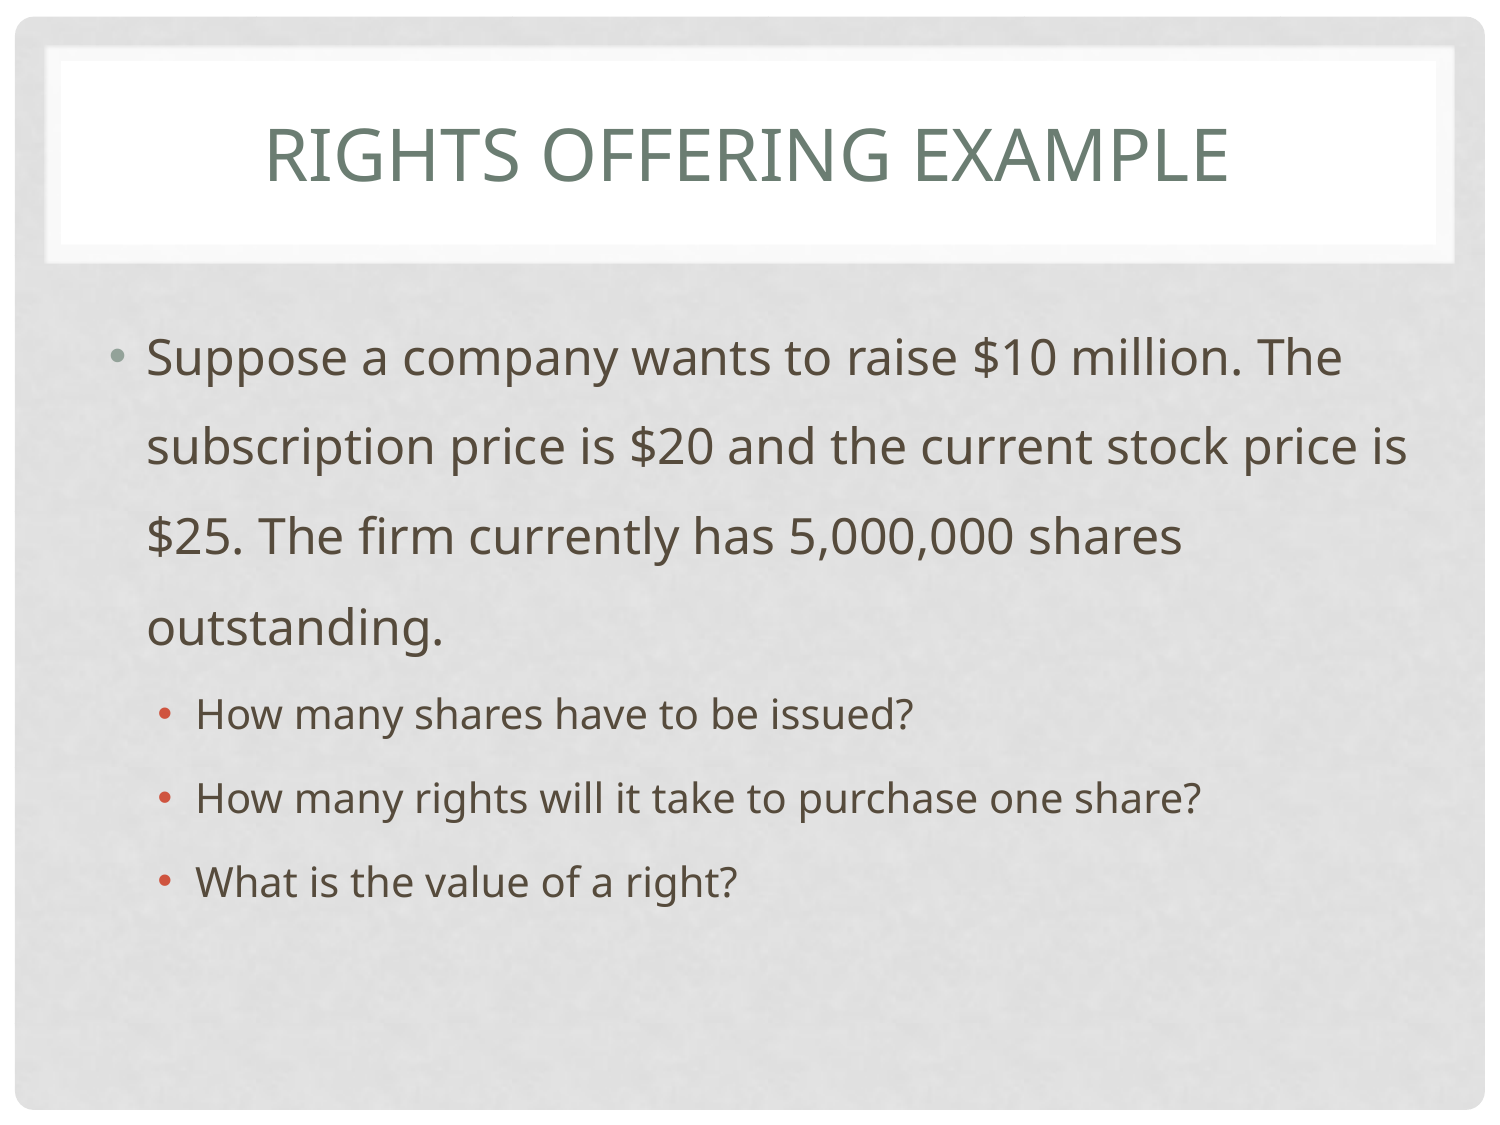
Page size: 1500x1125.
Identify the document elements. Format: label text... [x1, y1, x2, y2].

title Rights Offering Example [69, 66, 1425, 238]
list Suppose a company wants to raise $10 million. The subscription price is $20 and the current stock price is $25. The firm currently has 5,000,000 shares outstanding. How many shares have to be issued? How many rights will it take to purchase one share? What is the value of a right? [75, 287, 1425, 1005]
